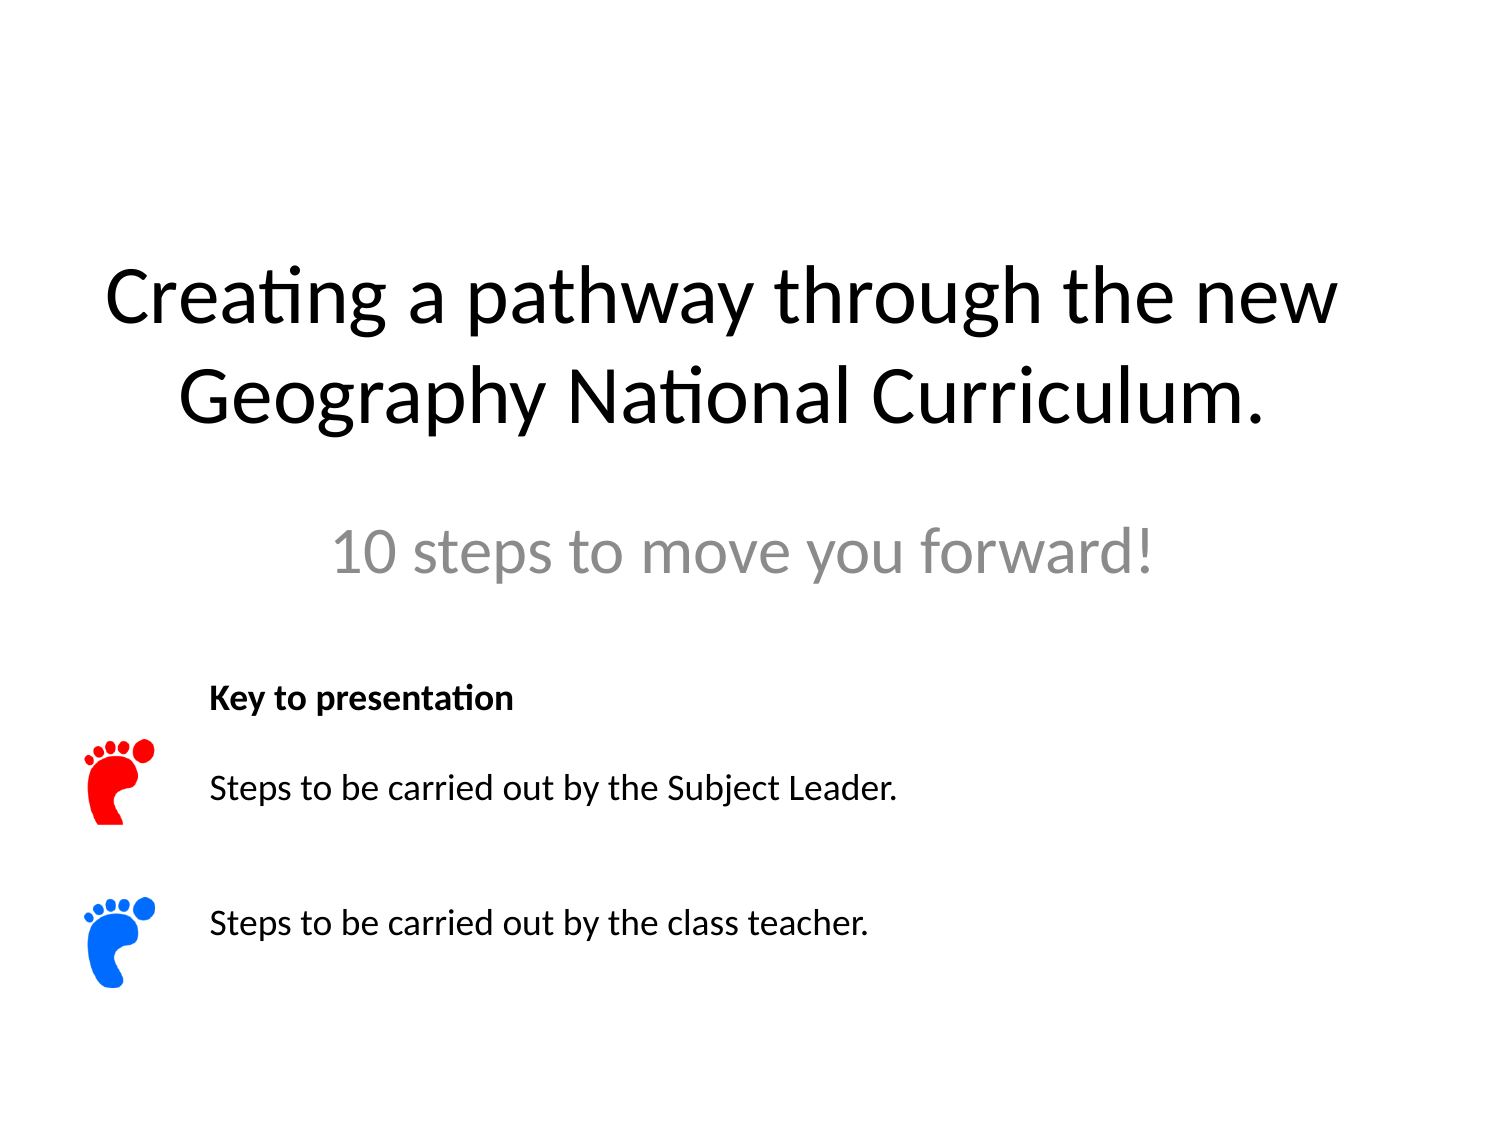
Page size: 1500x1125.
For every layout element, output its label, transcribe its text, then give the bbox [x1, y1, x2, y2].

subtitle 10 steps to move you forward! [218, 499, 1269, 665]
text_box Key to presentation Steps to be carried out by the Subject Leader. Steps to be carried out by the class teacher. [194, 665, 1353, 951]
picture [84, 897, 156, 988]
title Creating a pathway through the new Geography National Curriculum. [85, 219, 1361, 461]
picture [84, 739, 199, 829]
